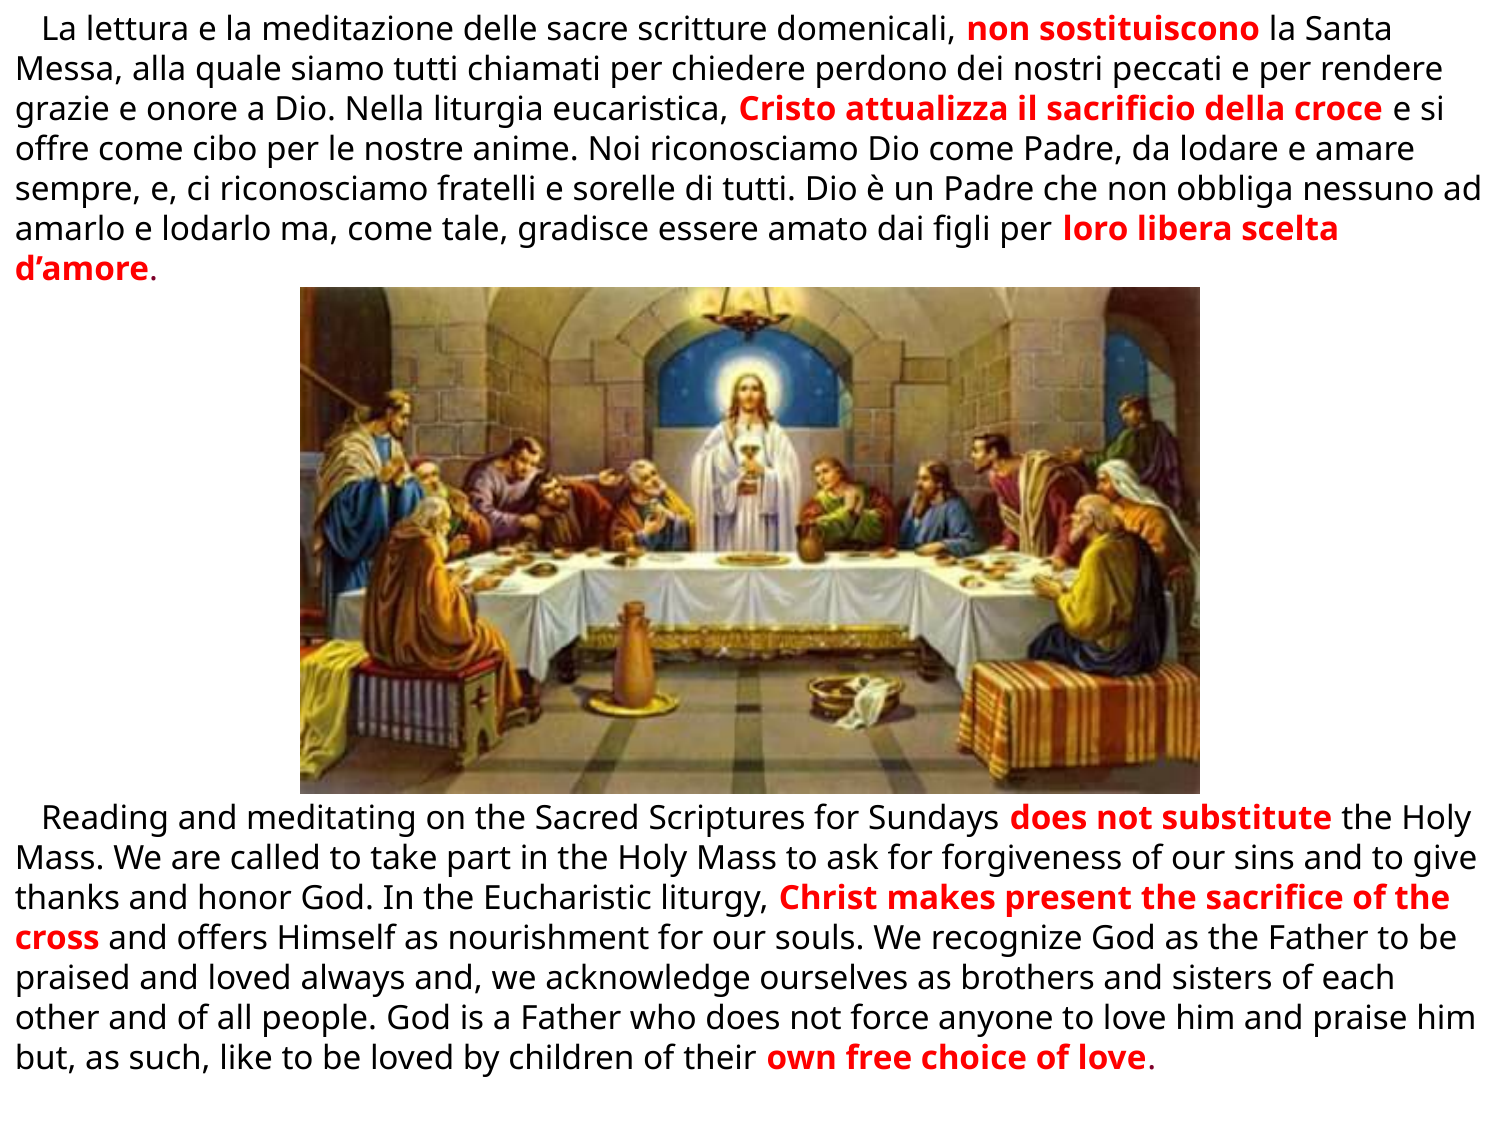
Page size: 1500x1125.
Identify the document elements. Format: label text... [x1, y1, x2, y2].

text_box La lettura e la meditazione delle sacre scritture domenicali, non sostituiscono la Santa Messa, alla quale siamo tutti chiamati per chiedere perdono dei nostri peccati e per rendere grazie e onore a Dio. Nella liturgia eucaristica, Cristo attualizza il sacrificio della croce e si offre come cibo per le nostre anime. Noi riconosciamo Dio come Padre, da lodare e amare sempre, e, ci riconosciamo fratelli e sorelle di tutti. Dio è un Padre che non obbliga nessuno ad amarlo e lodarlo ma, come tale, gradisce essere amato dai figli per loro libera scelta d’amore. [0, 0, 1500, 295]
picture [299, 287, 1200, 794]
text_box Reading and meditating on the Sacred Scriptures for Sundays does not substitute the Holy Mass. We are called to take part in the Holy Mass to ask for forgiveness of our sins and to give thanks and honor God. In the Eucharistic liturgy, Christ makes present the sacrifice of the cross and offers Himself as nourishment for our souls. We recognize God as the Father to be praised and loved always and, we acknowledge ourselves as brothers and sisters of each other and of all people. God is a Father who does not force anyone to love him and praise him but, as such, like to be loved by children of their own free choice of love. [0, 788, 1500, 1084]
